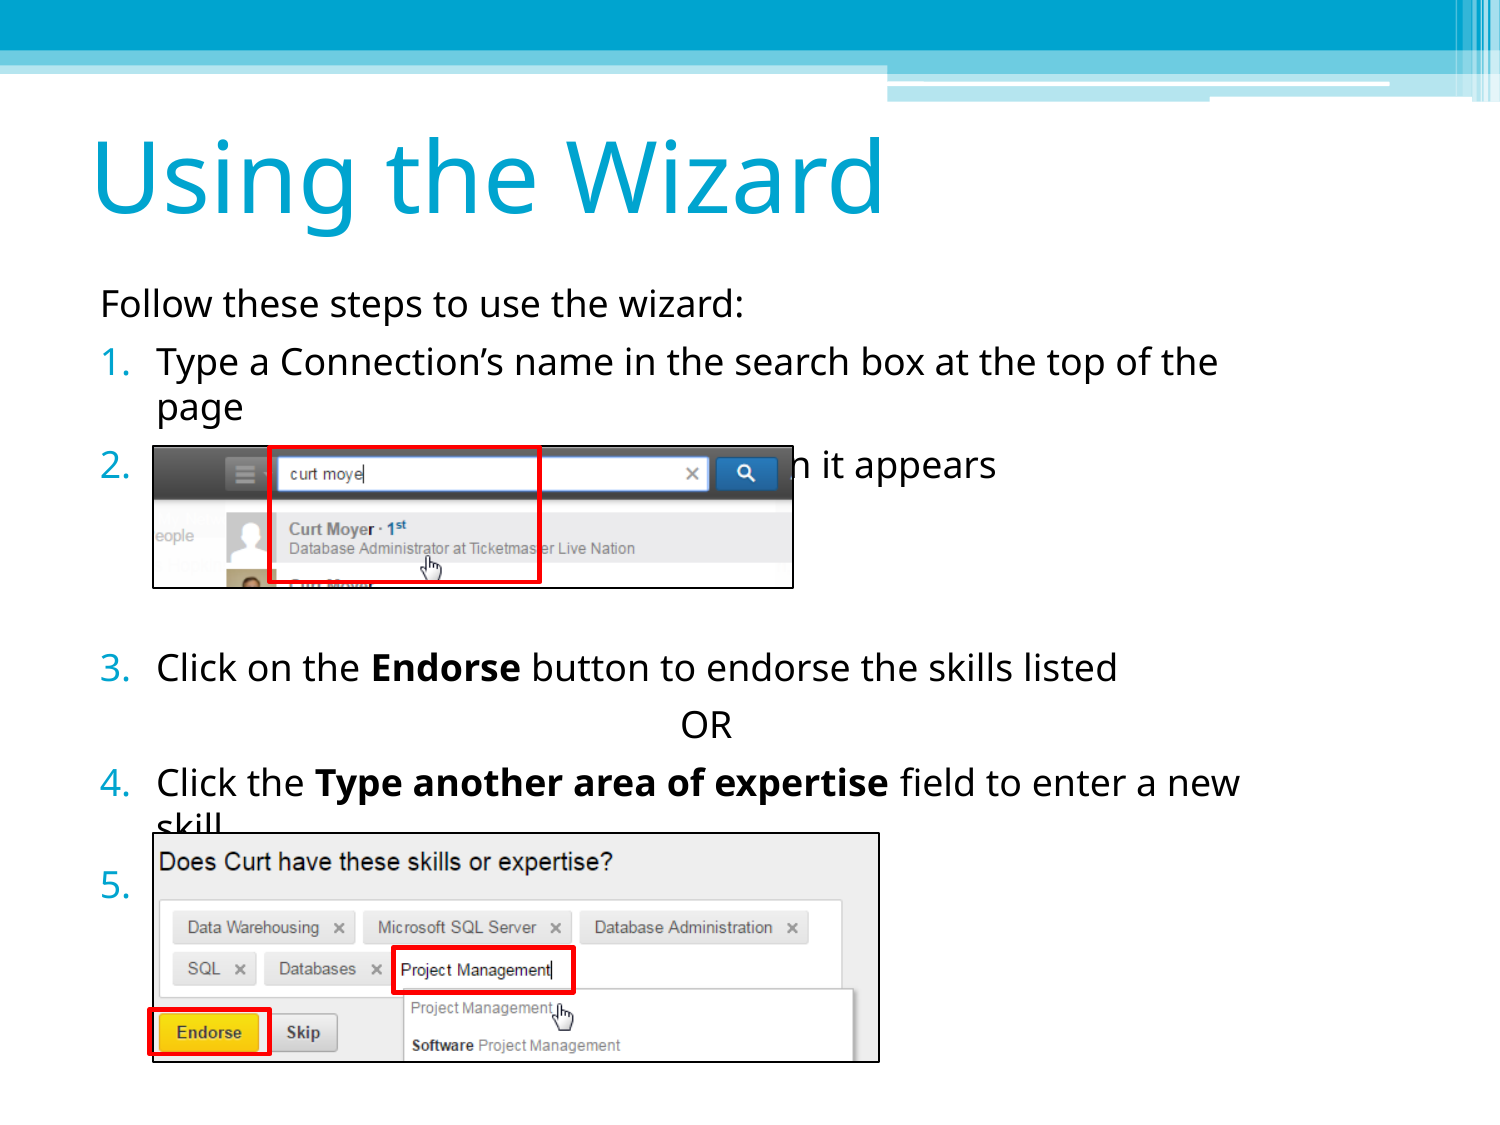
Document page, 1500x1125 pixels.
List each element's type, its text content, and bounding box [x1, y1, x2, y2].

list Follow these steps to use the wizard: Type a Connection’s name in the search box at the top of the page Click on the Connection’s name when it appears Click on the Endorse button to endorse the skills listed OR Click the Type another area of expertise field to enter a new skill Click on the Endorse button [75, 273, 1328, 1055]
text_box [149, 833, 879, 1062]
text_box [154, 447, 792, 588]
title Using the Wizard [75, 85, 1425, 261]
